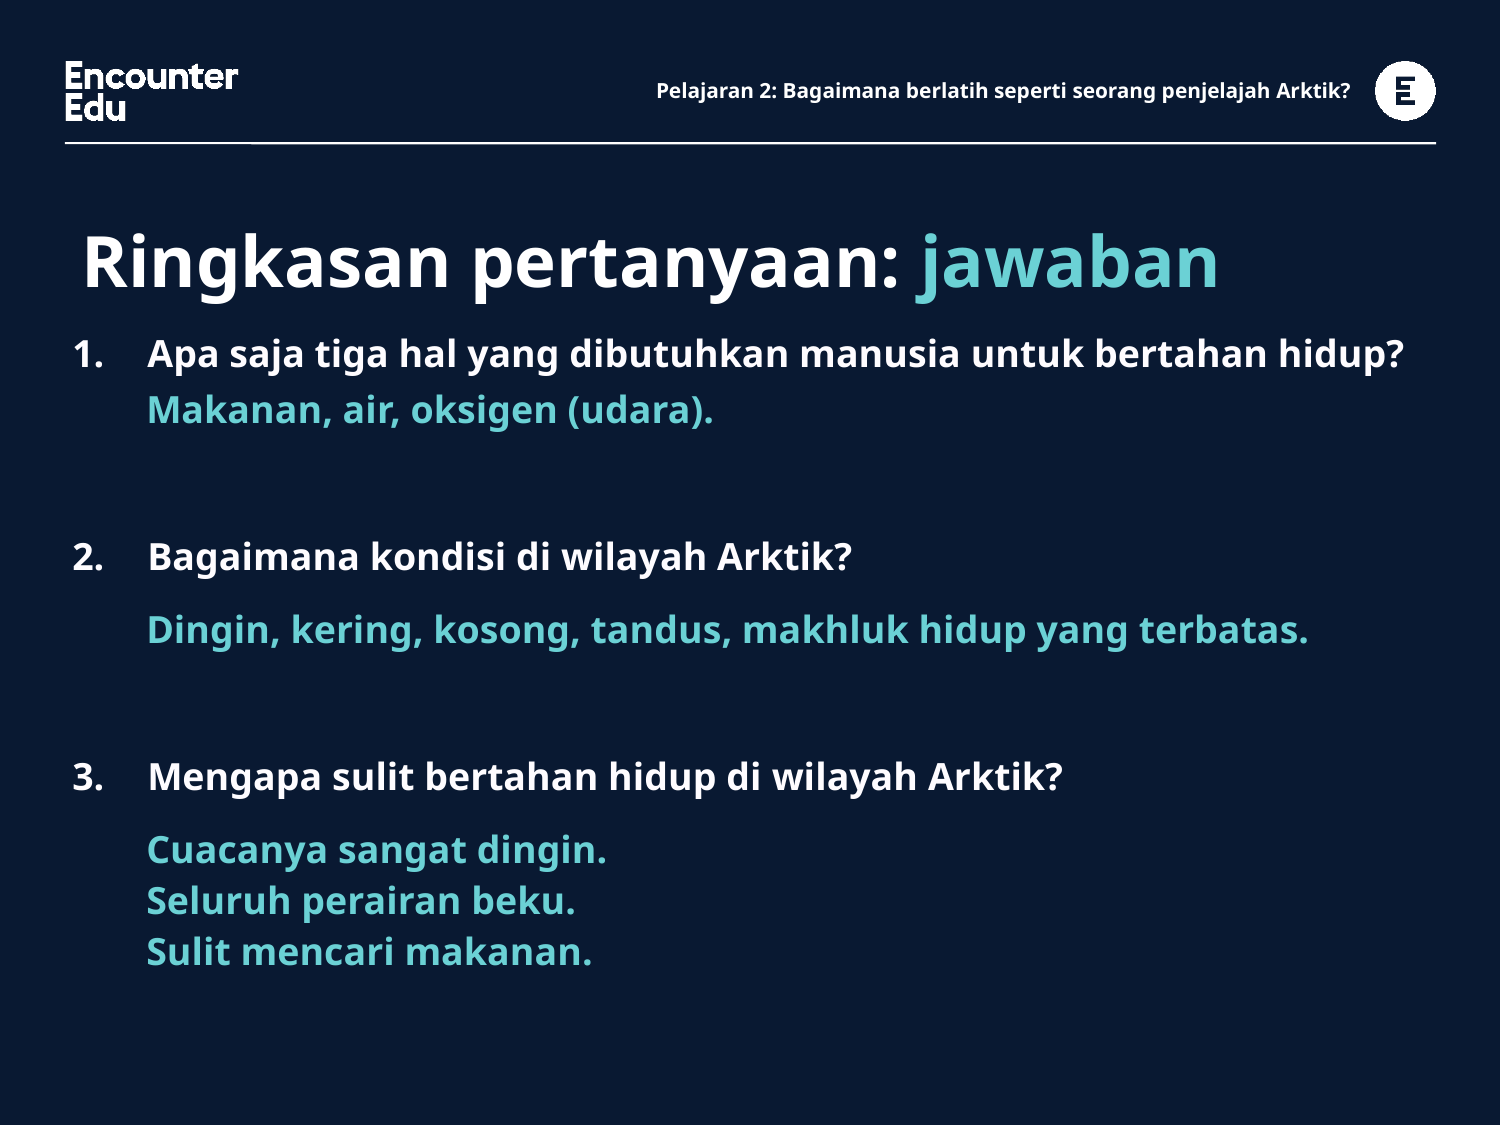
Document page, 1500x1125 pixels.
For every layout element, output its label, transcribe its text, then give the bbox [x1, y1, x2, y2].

picture [1373, 59, 1437, 122]
table_cell Makanan, air, oksigen (udara). [61, 384, 1426, 531]
text_box Ringkasan pertanyaan: jawaban [73, 163, 1424, 367]
picture [61, 59, 243, 122]
table_header Apa saja tiga hal yang dibutuhkan manusia untuk bertahan hidup? [61, 328, 1426, 384]
table_cell Bagaimana kondisi di wilayah Arktik? [61, 531, 1426, 603]
table_cell Mengapa sulit bertahan hidup di wilayah Arktik? [61, 750, 1426, 823]
table_cell Cuacanya sangat dingin. Seluruh perairan beku. Sulit mencari makanan. [61, 823, 1426, 991]
title Pelajaran 2: Bagaimana berlatih seperti seorang penjelajah Arktik? [621, 71, 1359, 113]
table_cell Dingin, kering, kosong, tandus, makhluk hidup yang terbatas. [61, 603, 1426, 750]
